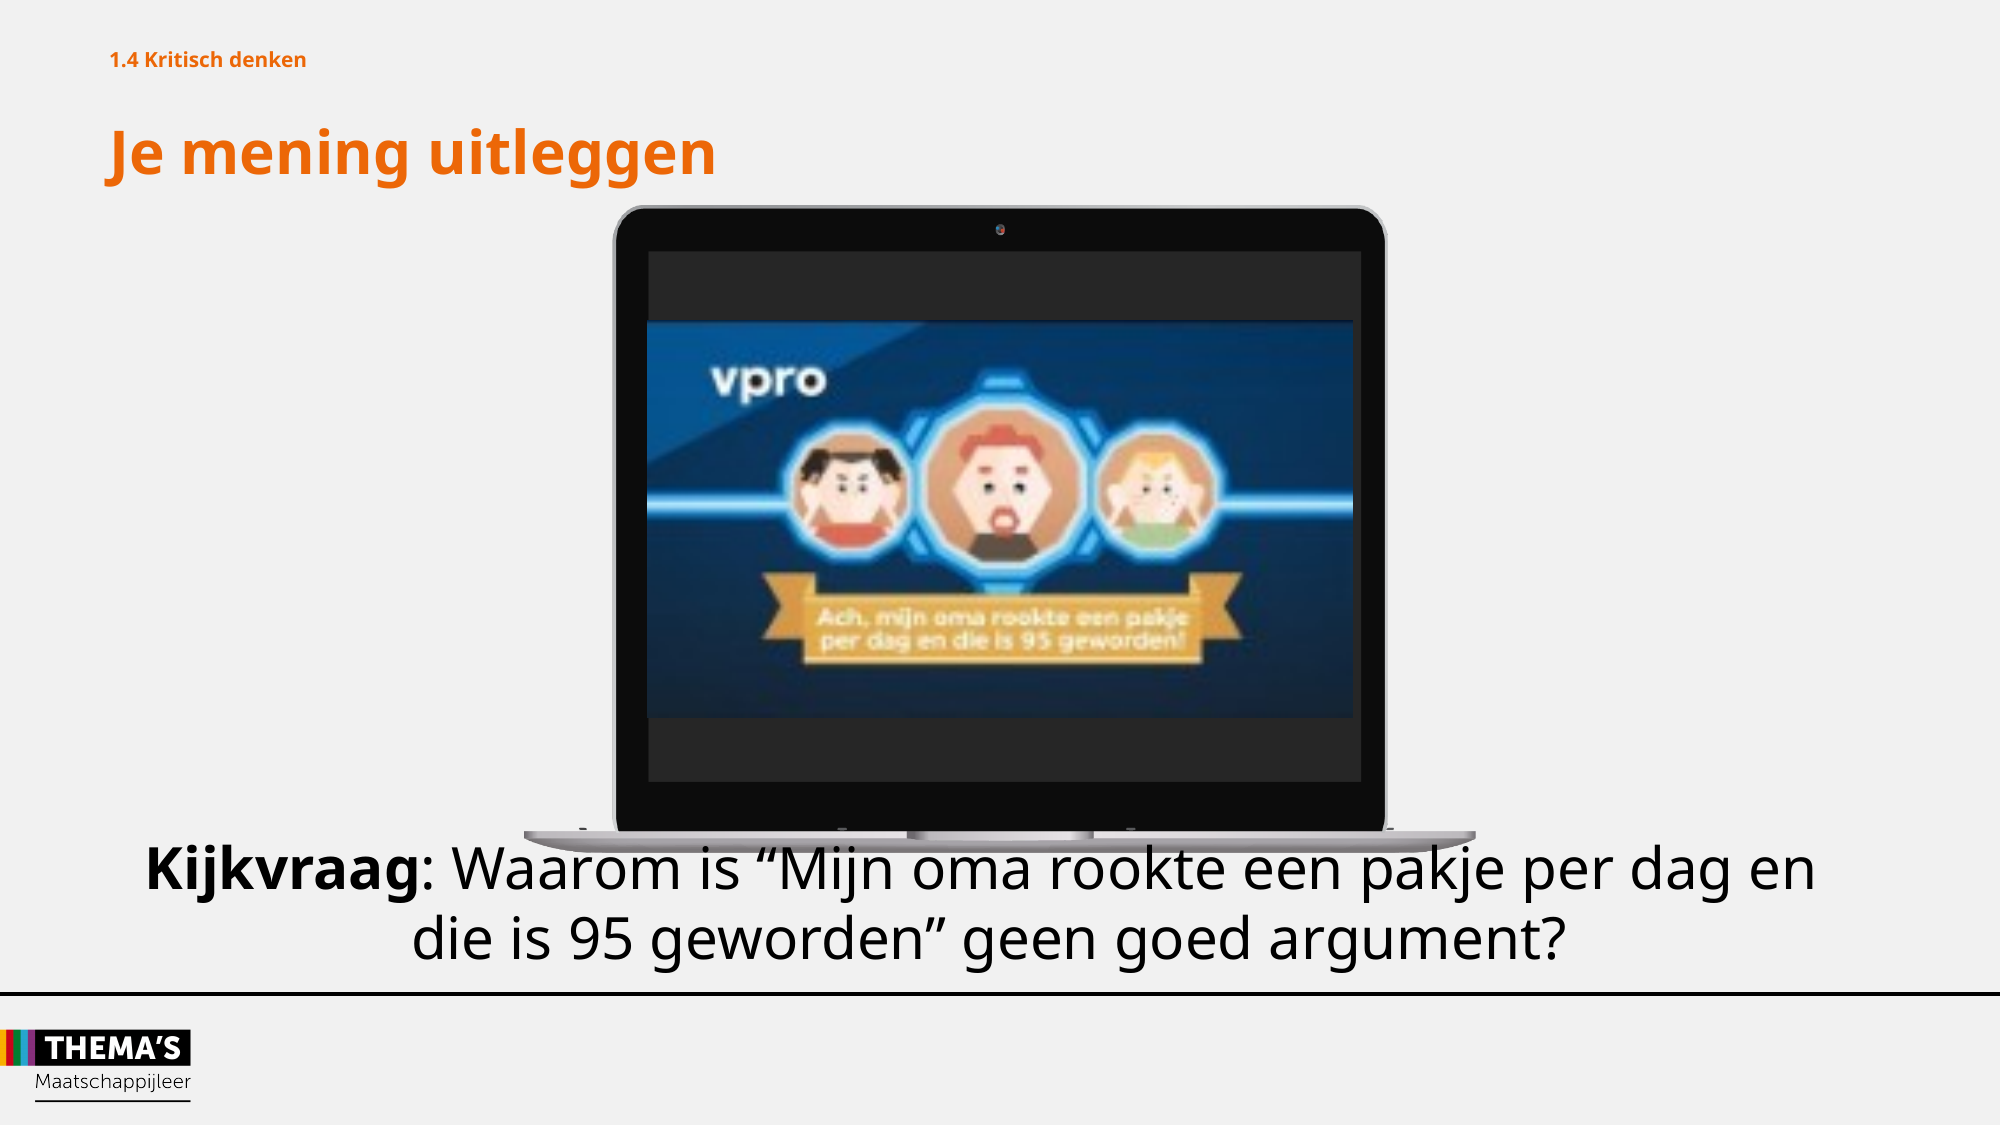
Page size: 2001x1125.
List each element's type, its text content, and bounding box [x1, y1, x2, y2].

list 1.4 Kritisch denken [94, 33, 941, 88]
list Je mening uitleggen [94, 114, 1828, 205]
picture [524, 205, 1476, 823]
text_box Kijkvraag: Waarom is “Mijn oma rookte een pakje per dag en die is 95 geworden” geen goed argument? [129, 823, 1848, 979]
picture [0, 993, 203, 1125]
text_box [646, 319, 1354, 719]
